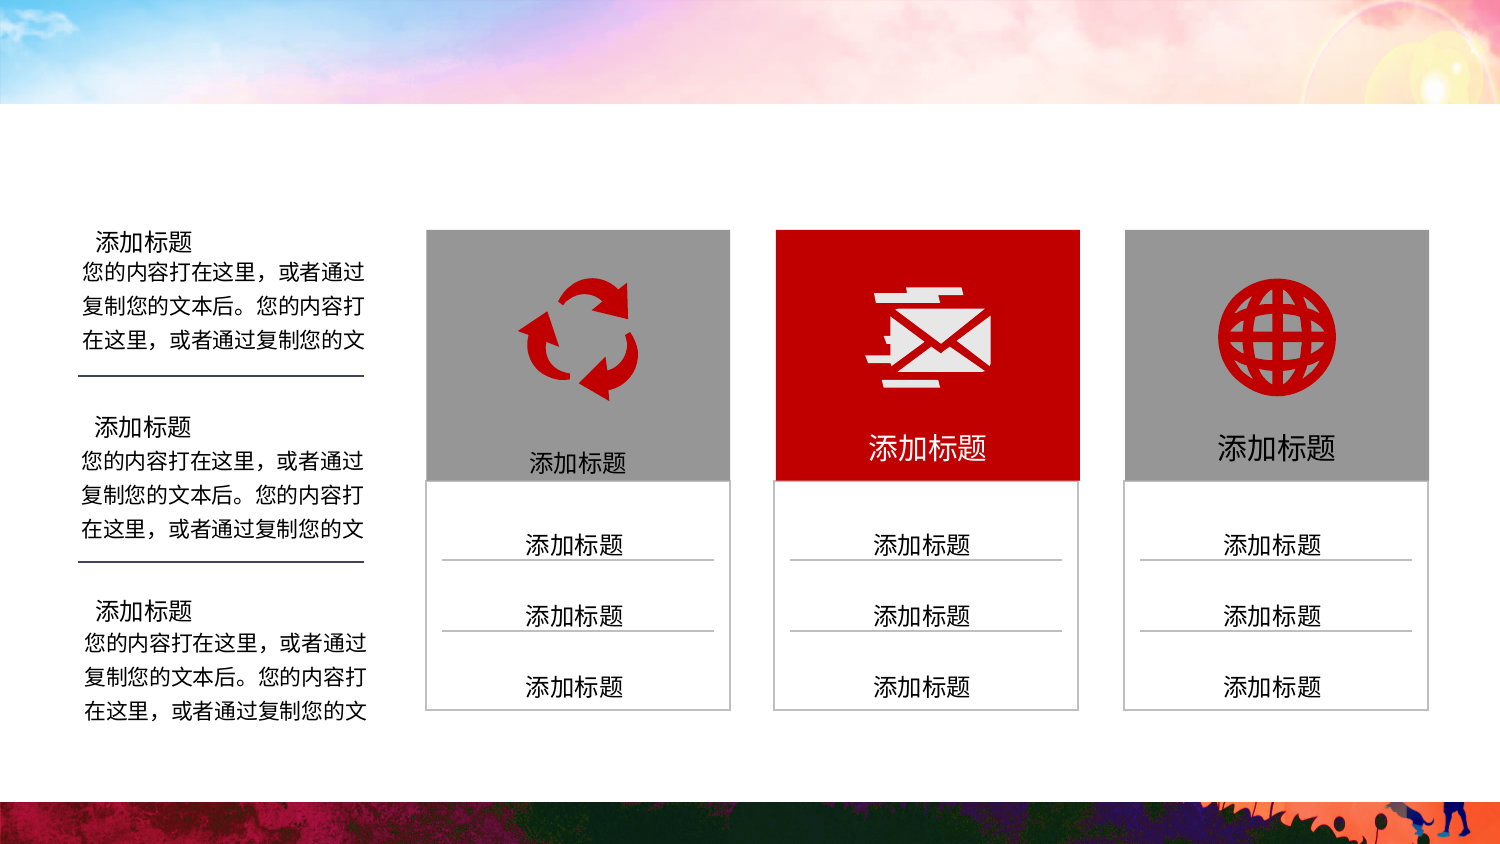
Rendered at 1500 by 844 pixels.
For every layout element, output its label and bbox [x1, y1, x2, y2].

text_box [426, 481, 731, 710]
picture [0, 0, 1500, 104]
text_box [1125, 229, 1430, 481]
text_box [62, 569, 389, 733]
text_box [774, 480, 1078, 710]
text_box [1124, 480, 1429, 710]
text_box [63, 200, 387, 362]
picture [0, 802, 1500, 844]
text_box [775, 229, 1080, 481]
text_box [61, 385, 386, 551]
text_box [426, 229, 731, 481]
